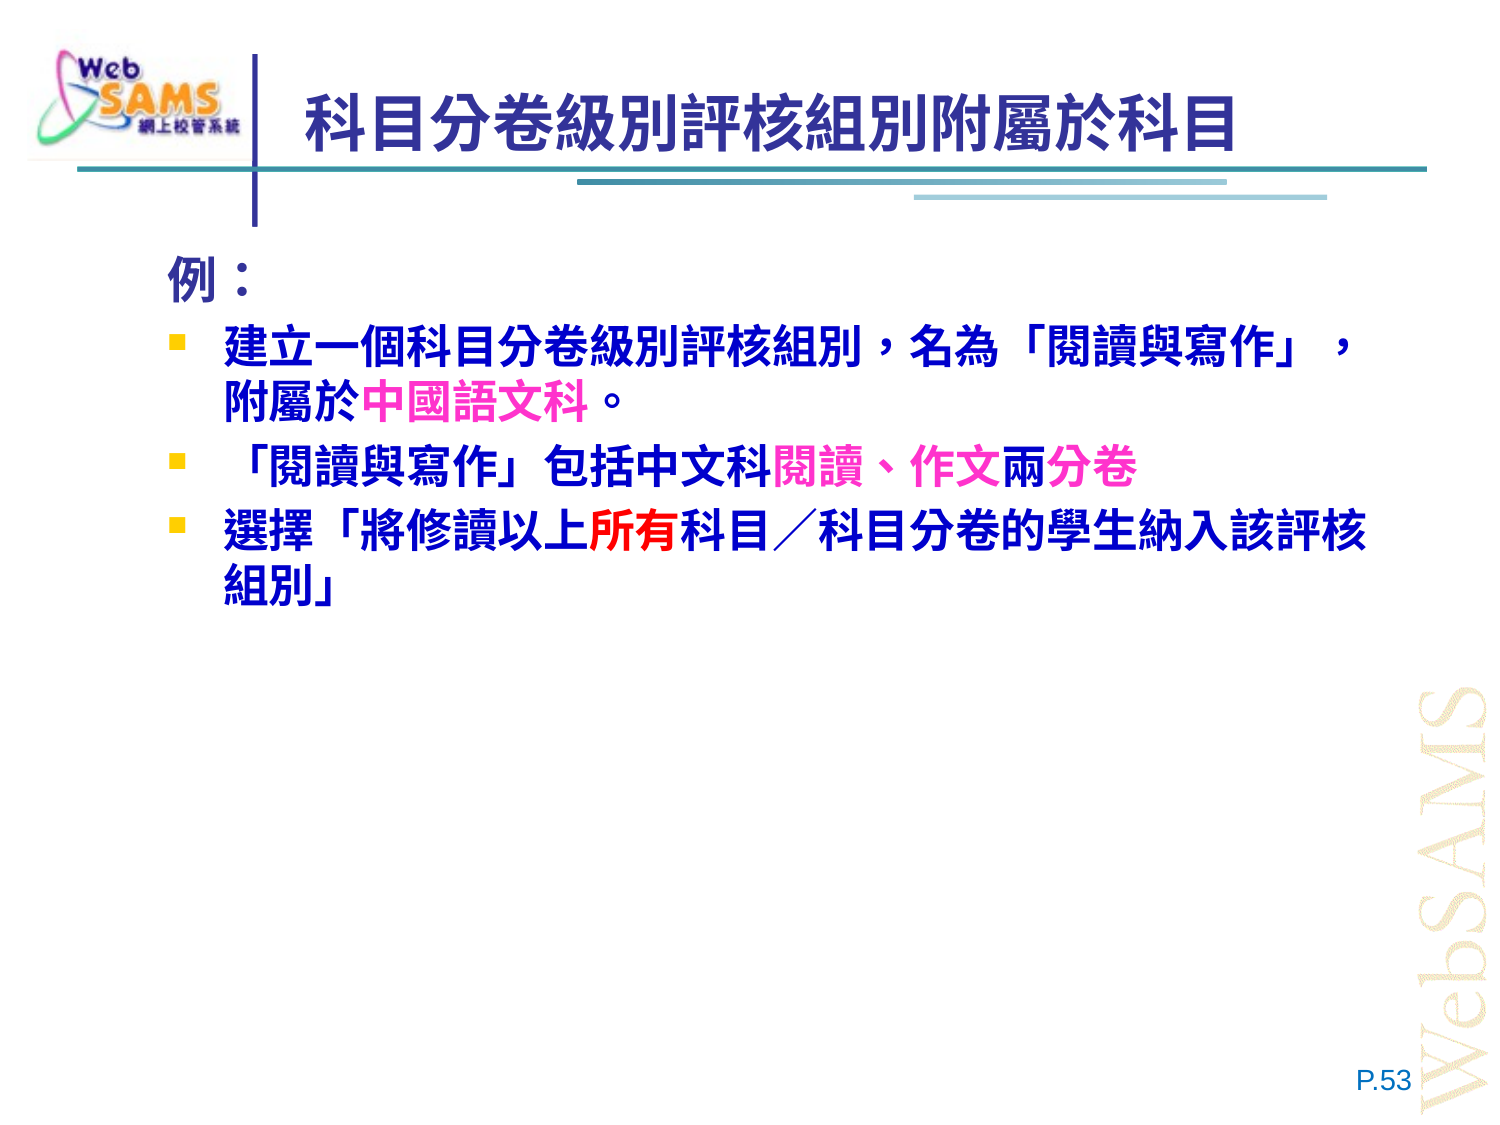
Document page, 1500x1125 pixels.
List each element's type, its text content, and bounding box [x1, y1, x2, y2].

title 科目分卷級別評核組別附屬於科目 [289, 41, 1465, 167]
picture [27, 29, 253, 161]
picture [1393, 679, 1500, 1117]
text_box 例： 建立一個科目分卷級別評核組別，名為「閱讀與寫作」，附屬於中國語文科。 「閱讀與寫作」包括中文科閱讀、作文兩分卷 選擇「將修讀以上所有科目／科目分卷的學生納入該評核組別」 [152, 241, 1388, 998]
slide_number P.53 [1114, 1028, 1428, 1105]
